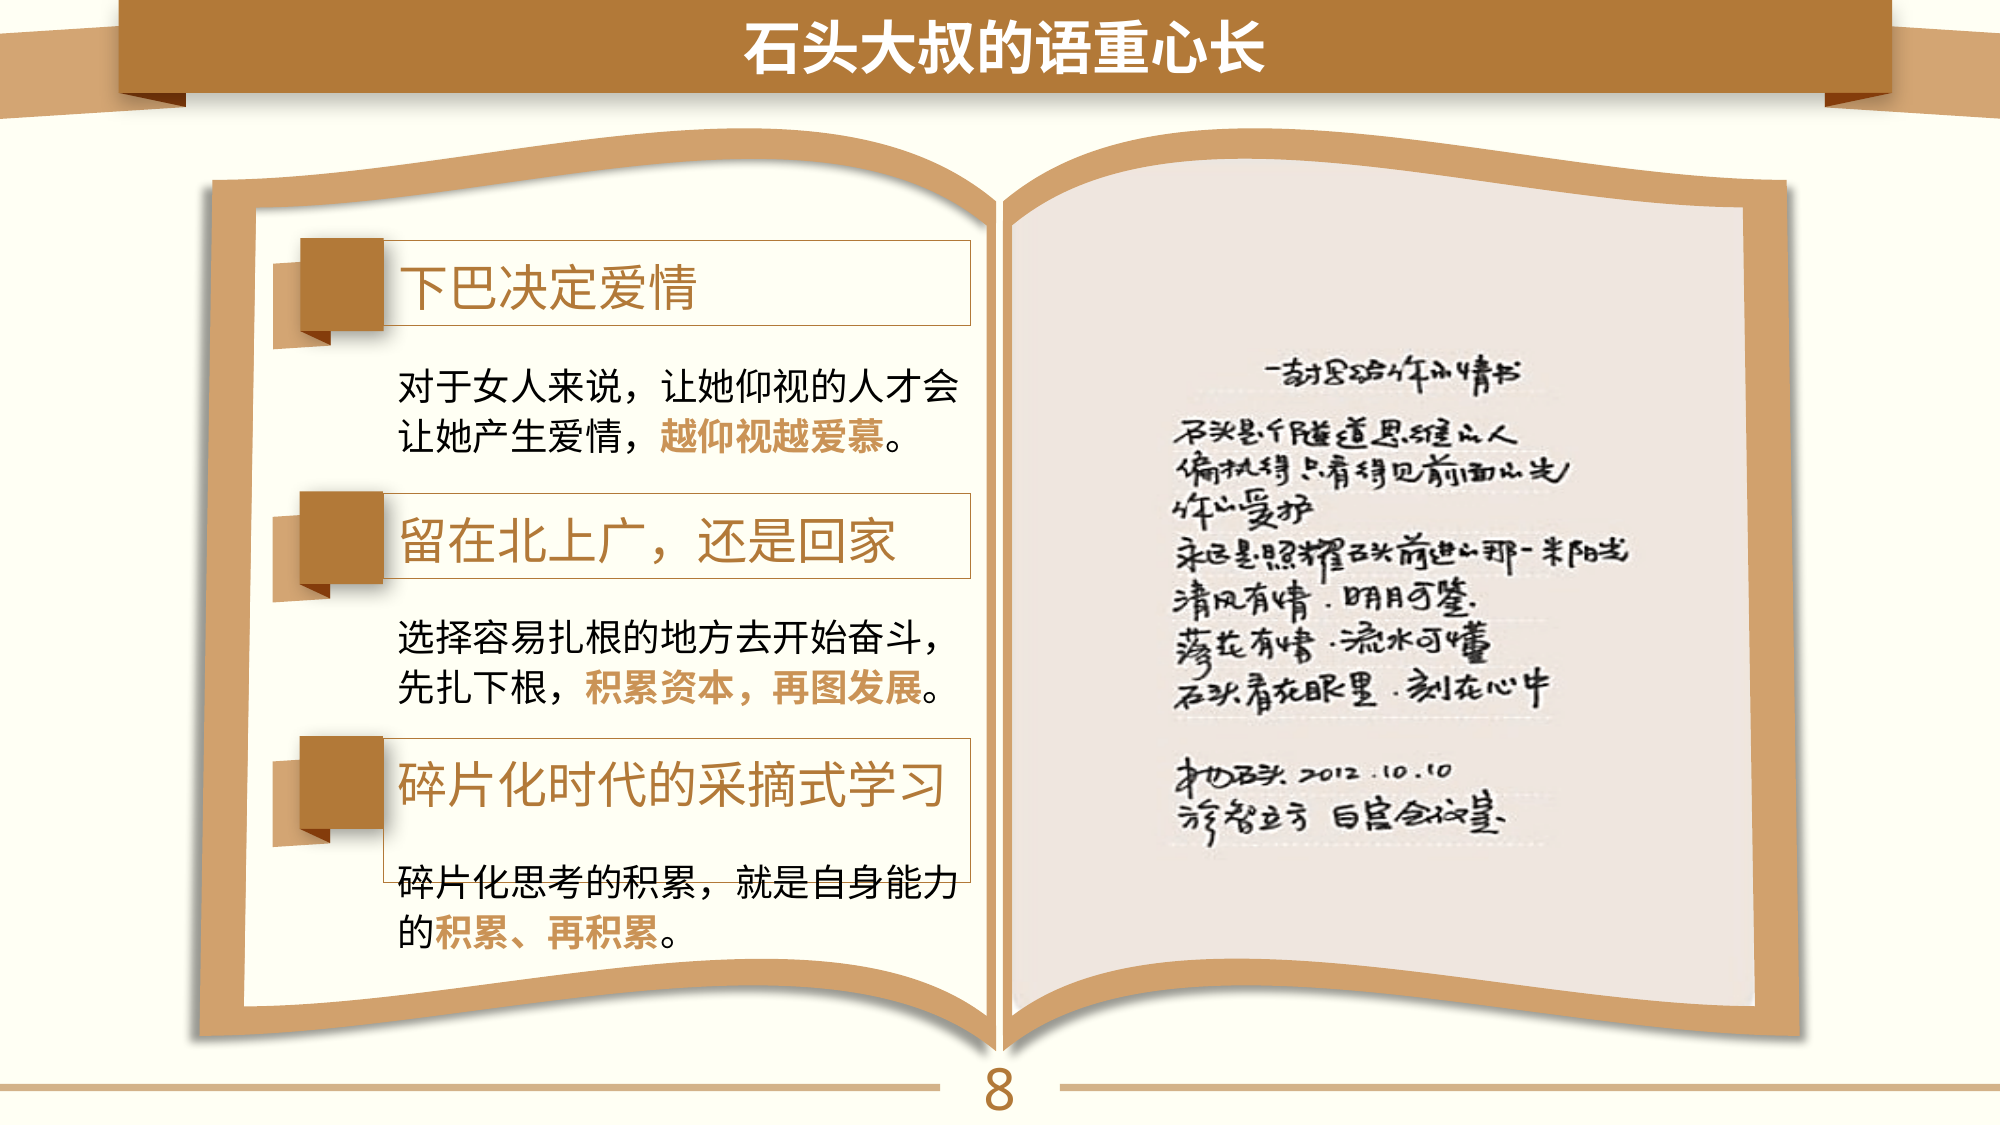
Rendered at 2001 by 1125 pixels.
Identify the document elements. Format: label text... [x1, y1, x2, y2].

text_box 下巴决定爱情 [384, 240, 971, 326]
text_box 碎片化思考的积累，就是自身能力的积累、再积累。 [383, 846, 1000, 962]
text_box 对于女人来说，让她仰视的人才会让她产生爱情，越仰视越爱慕。 [383, 350, 1003, 466]
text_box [269, 735, 384, 846]
text_box [1006, 152, 1761, 1028]
text_box [198, 127, 998, 1044]
text_box 留在北上广，还是回家 [384, 493, 971, 579]
text_box [1002, 127, 1801, 1044]
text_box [269, 491, 384, 601]
text_box 8 [967, 1044, 1033, 1125]
text_box [0, 1083, 941, 1092]
text_box [237, 153, 993, 1028]
text_box 选择容易扎根的地方去开始奋斗，先扎下根，积累资本，再图发展。 [383, 602, 1000, 717]
text_box [1059, 1083, 2000, 1092]
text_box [270, 238, 384, 348]
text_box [0, 0, 2000, 113]
text_box 碎片化时代的采摘式学习 [384, 738, 971, 846]
